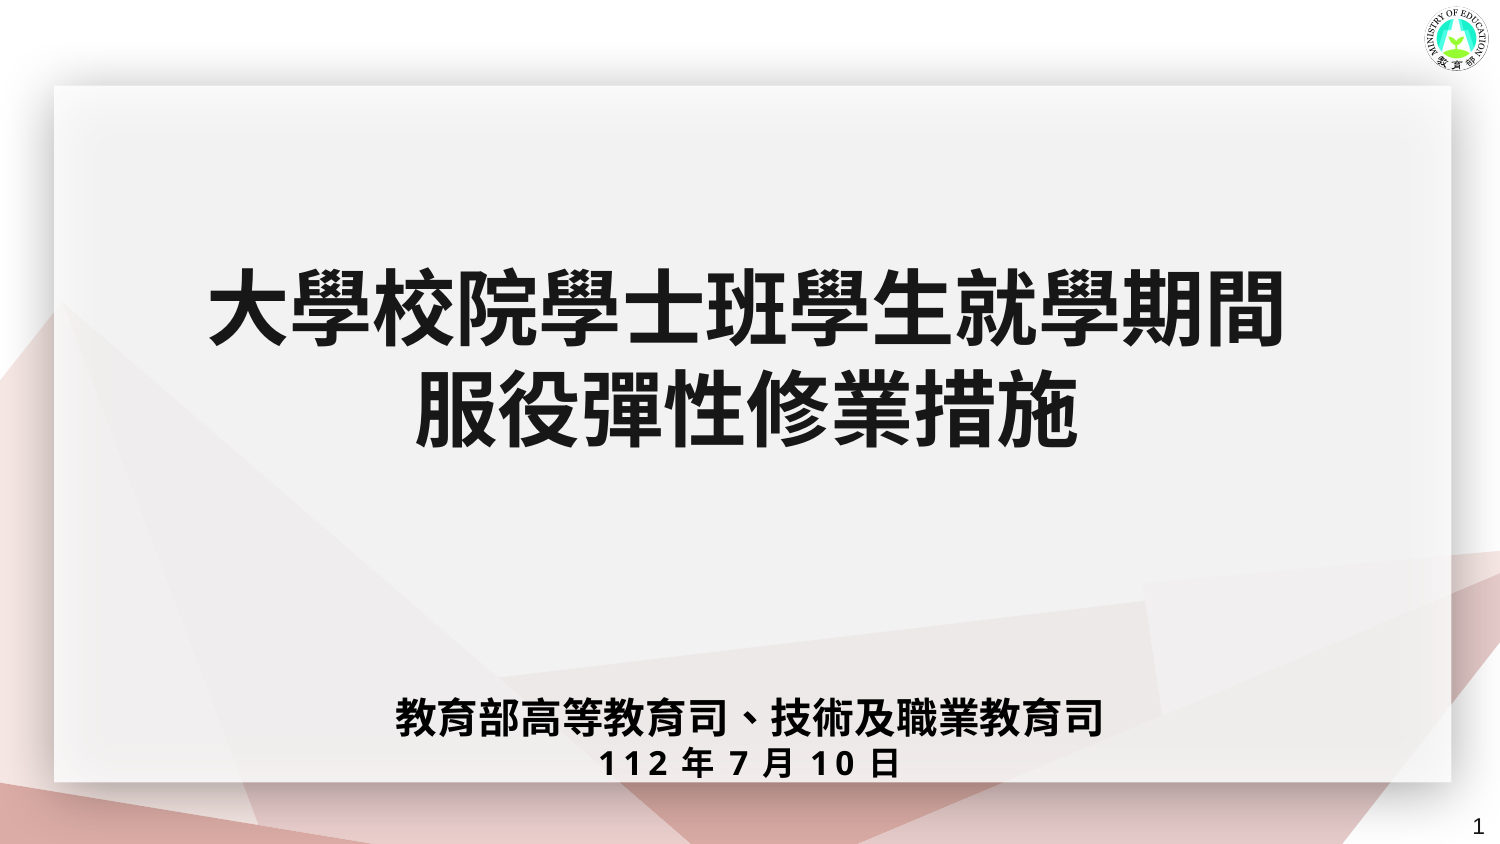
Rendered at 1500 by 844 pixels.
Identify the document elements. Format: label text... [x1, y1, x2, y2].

text_box 大學校院學士班學生就學期間 服役彈性修業措施 [138, 249, 1356, 302]
text_box [53, 85, 1452, 302]
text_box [0, 302, 1500, 844]
picture [1424, 6, 1489, 71]
